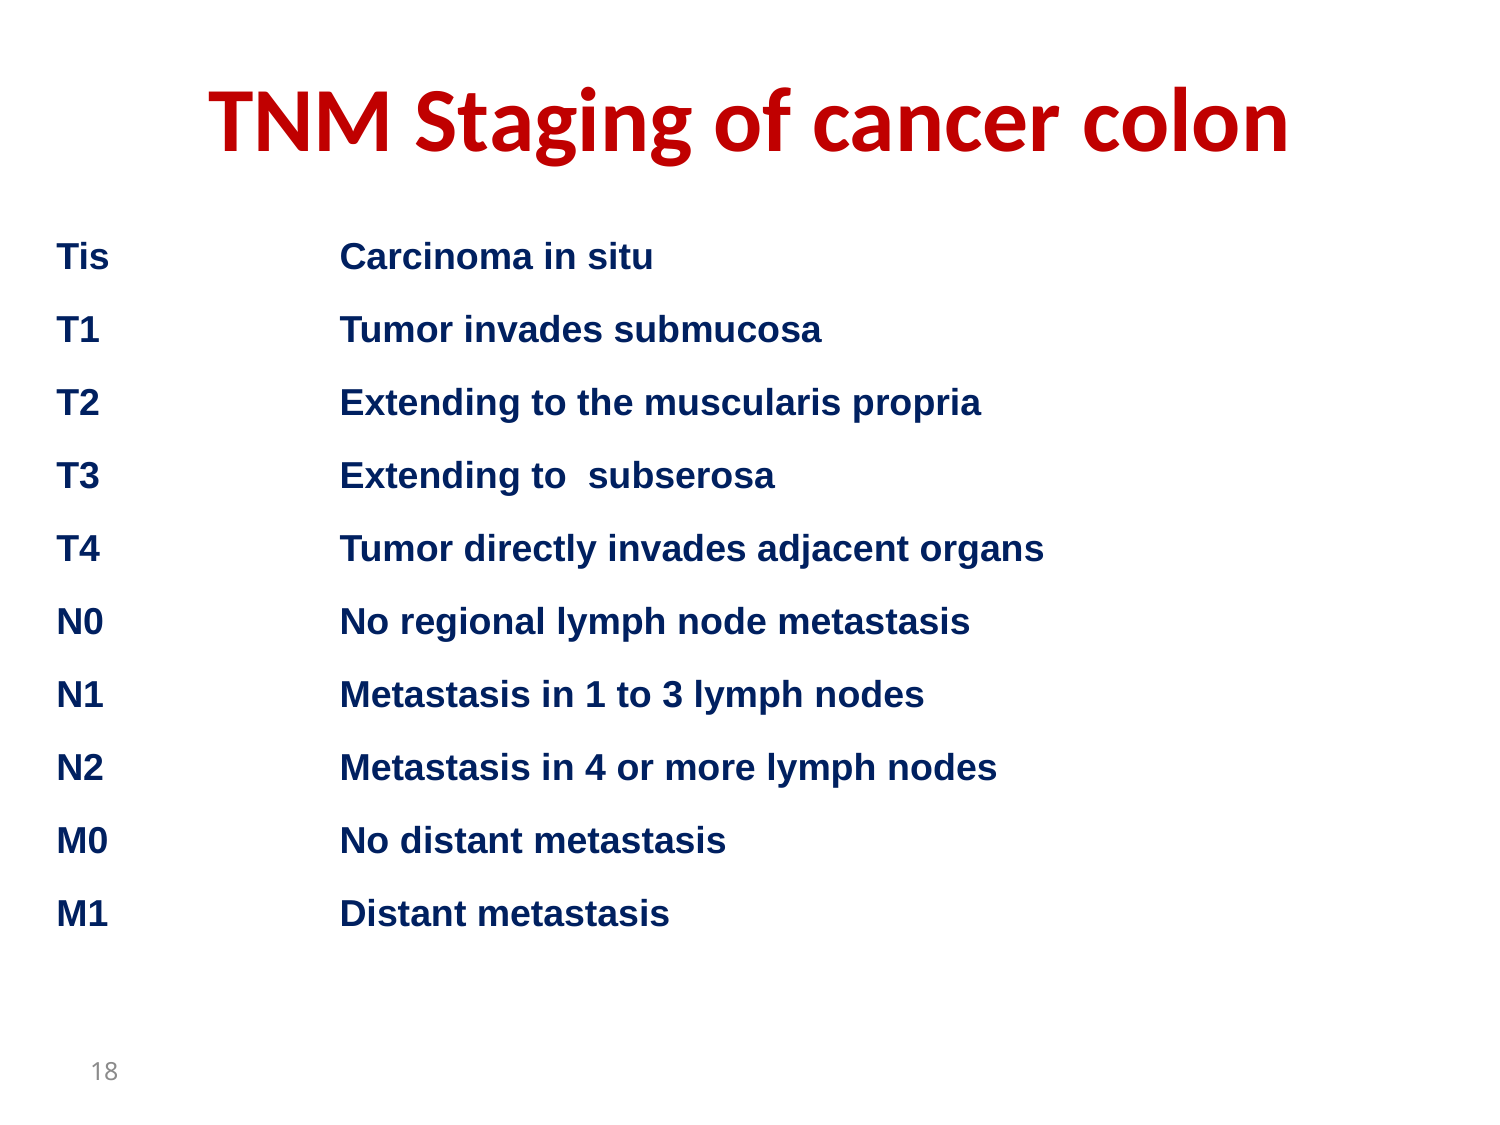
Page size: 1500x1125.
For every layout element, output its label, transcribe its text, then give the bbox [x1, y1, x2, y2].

table_cell M1 [53, 877, 337, 950]
table_cell T1 [53, 293, 337, 366]
table_cell Extending to the muscularis propria [337, 366, 1459, 439]
table_cell Extending to subserosa [337, 439, 1459, 512]
table_cell T2 [53, 366, 337, 439]
table_header Carcinoma in situ [337, 220, 1459, 293]
table_cell T3 [53, 439, 337, 512]
table_header Tis [53, 220, 337, 293]
title TNM Staging of cancer colon [75, 45, 1425, 185]
table_cell Distant metastasis [337, 877, 1459, 950]
table_cell No distant metastasis [337, 804, 1459, 877]
table_cell N2 [53, 731, 337, 804]
table_cell Tumor directly invades adjacent organs [337, 512, 1459, 585]
table_cell T4 [53, 512, 337, 585]
table_cell N0 [53, 585, 337, 658]
table_cell Metastasis in 1 to 3 lymph nodes [337, 658, 1459, 731]
table_cell No regional lymph node metastasis [337, 585, 1459, 658]
table_cell N1 [53, 658, 337, 731]
table_cell Metastasis in 4 or more lymph nodes [337, 731, 1459, 804]
slide_number 18 [75, 1042, 425, 1103]
table_cell Tumor invades submucosa [337, 293, 1459, 366]
table_cell M0 [53, 804, 337, 877]
